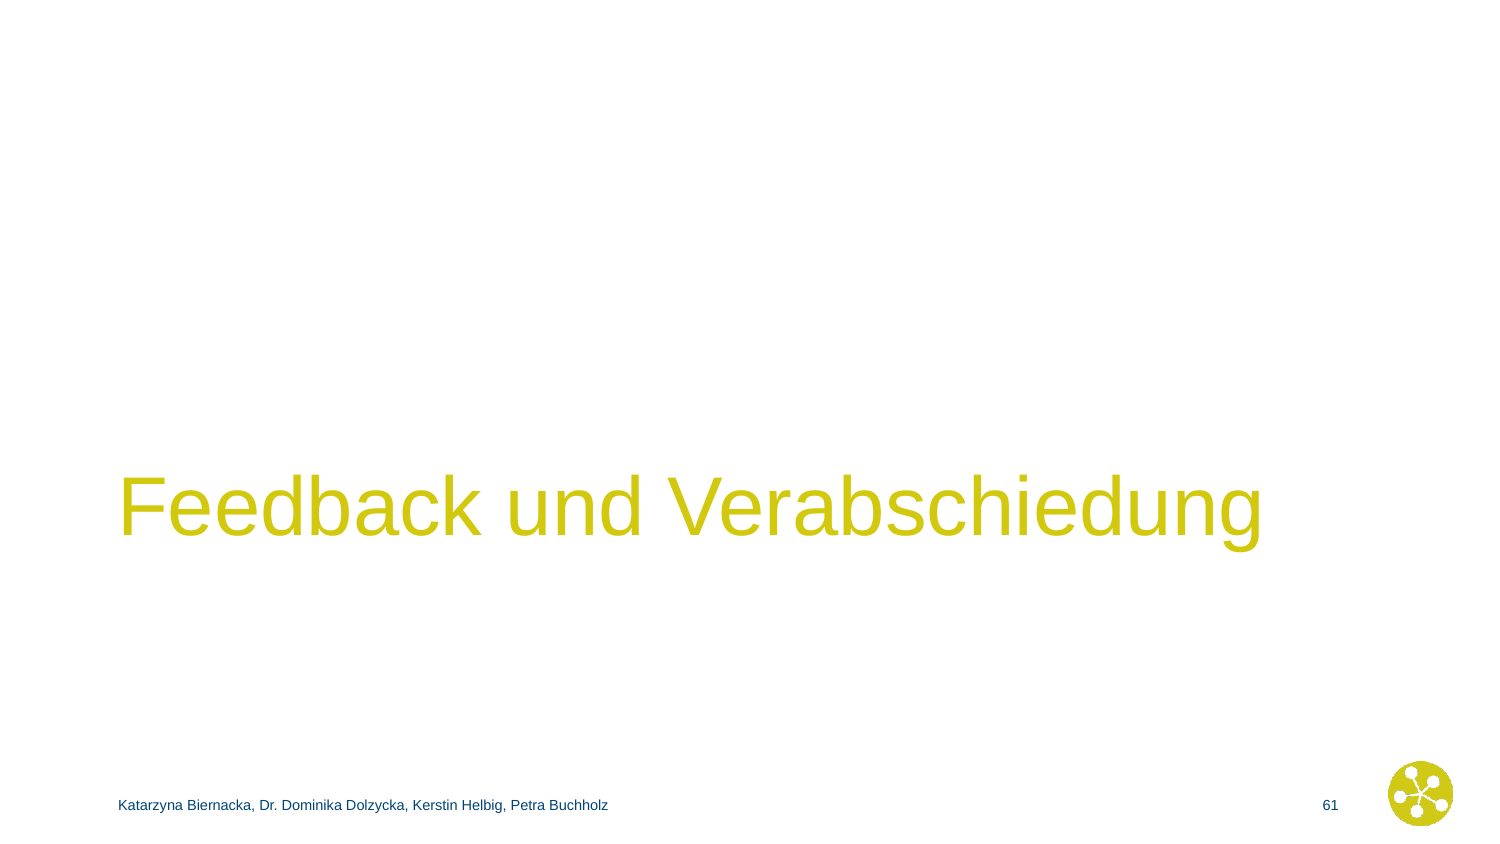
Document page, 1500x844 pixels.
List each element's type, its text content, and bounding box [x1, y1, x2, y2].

slide_number 60 [1016, 782, 1354, 827]
picture [1388, 761, 1453, 826]
footer Katarzyna Biernacka, Dr. Dominika Dolzycka, Kerstin Helbig, Petra Buchholz [103, 782, 742, 827]
title Feedback und Verabschiedung [102, 210, 1397, 562]
